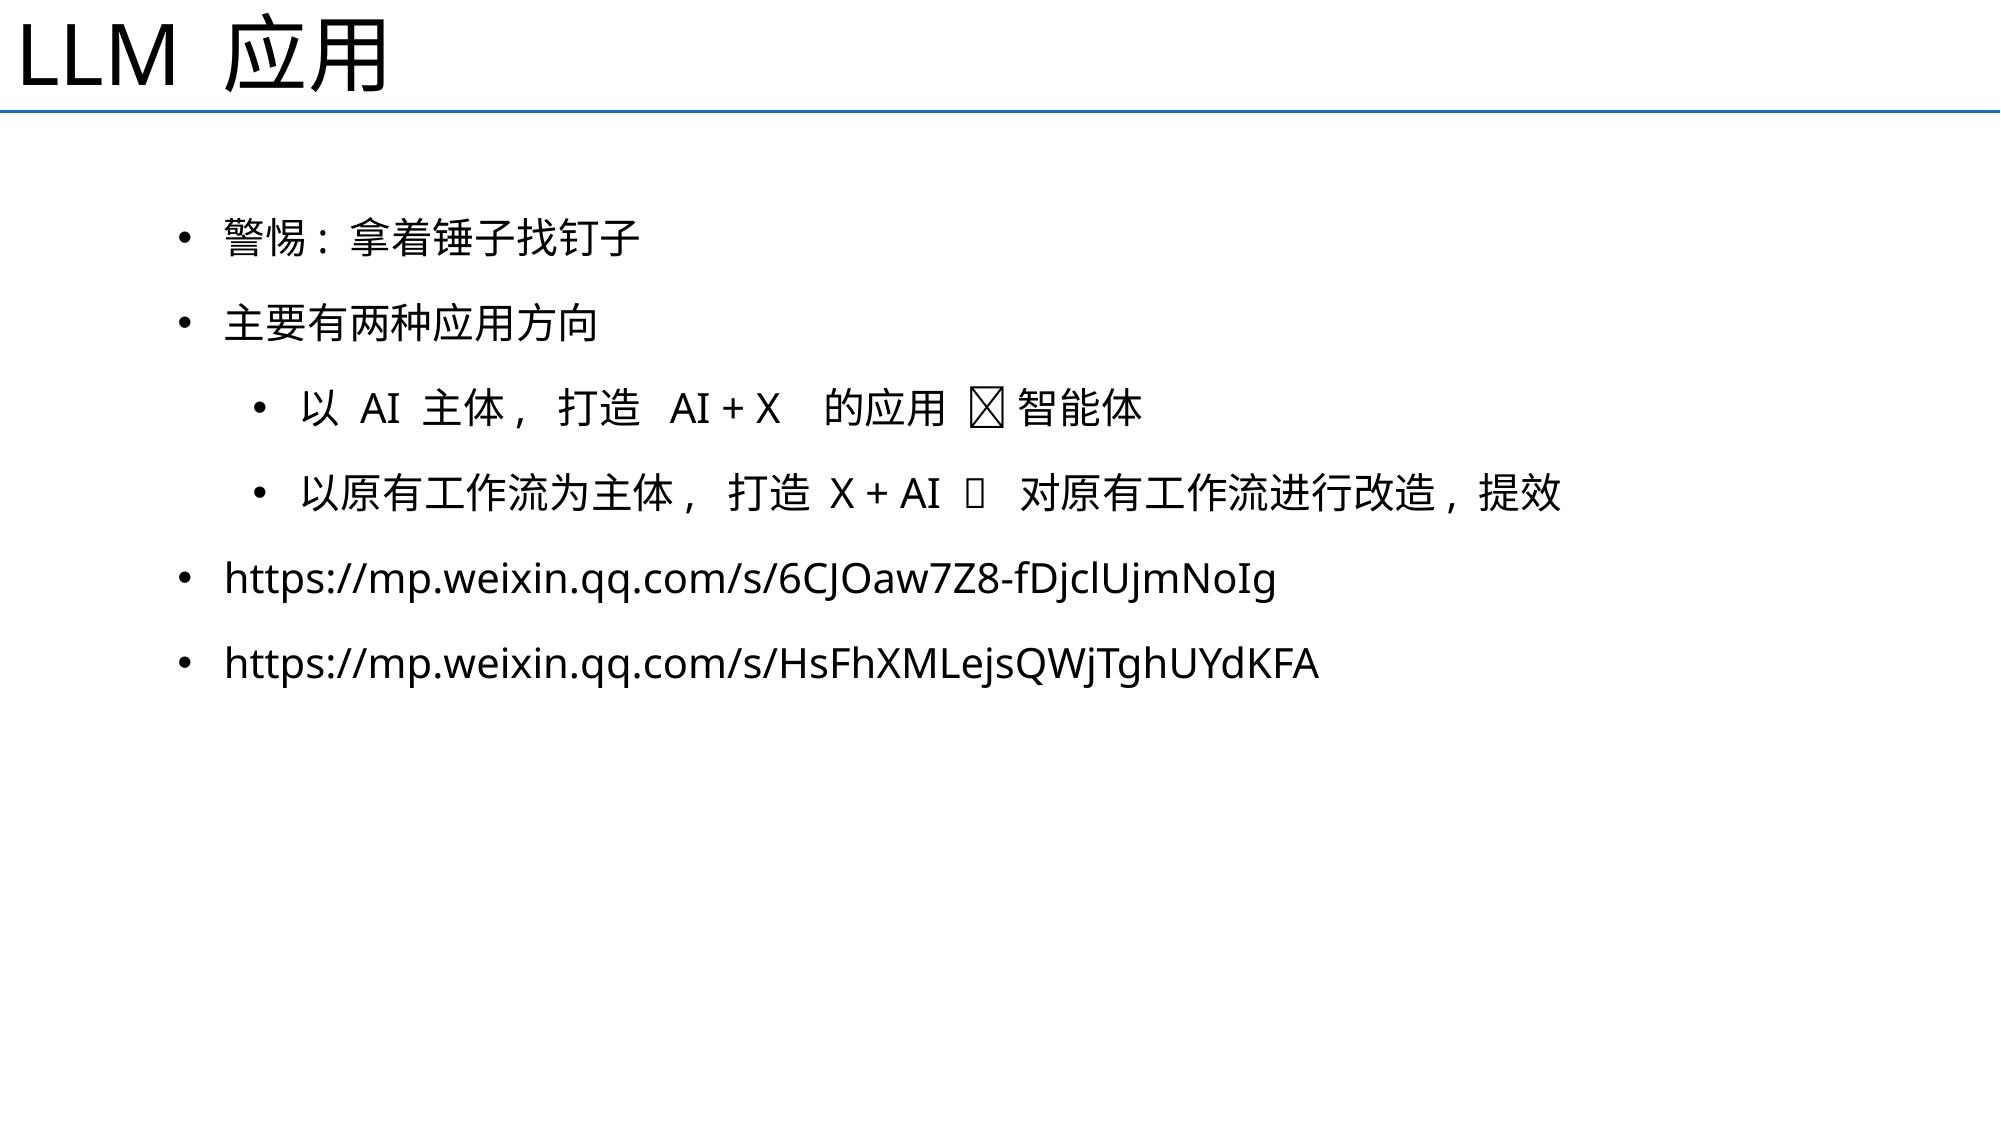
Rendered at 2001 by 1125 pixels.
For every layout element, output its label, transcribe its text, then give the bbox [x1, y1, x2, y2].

text_box 警惕: 拿着锤子找钉子 主要有两种应用方向 以 AI 主体, 打造 AI + X 的应用  智能体 以原有工作流为主体, 打造 X + AI  对原有工作流进行改造, 提效 https://mp.weixin.qq.com/s/6CJOaw7Z8-fDjclUjmNoIg https://mp.weixin.qq.com/s/HsFhXMLejsQWjTghUYdKFA [87, 169, 1813, 884]
title LLM 应用 [0, 3, 1725, 110]
